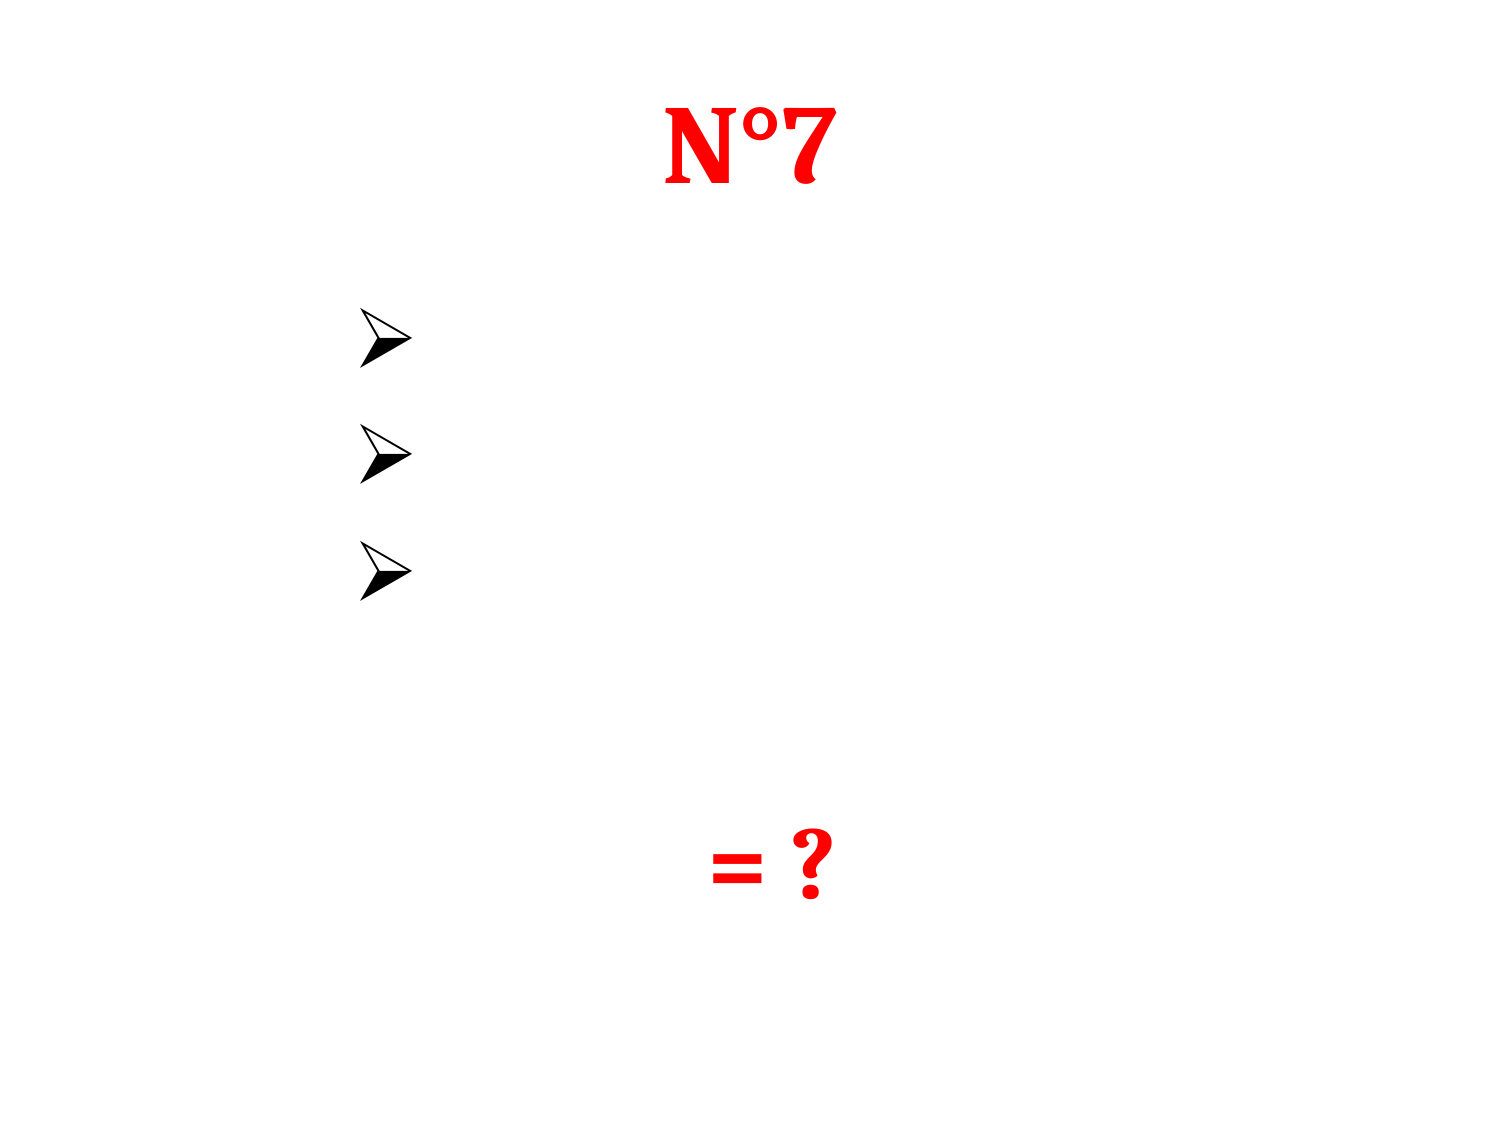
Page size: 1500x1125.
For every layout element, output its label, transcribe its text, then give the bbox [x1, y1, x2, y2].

text_box N°7 [0, 63, 1500, 214]
